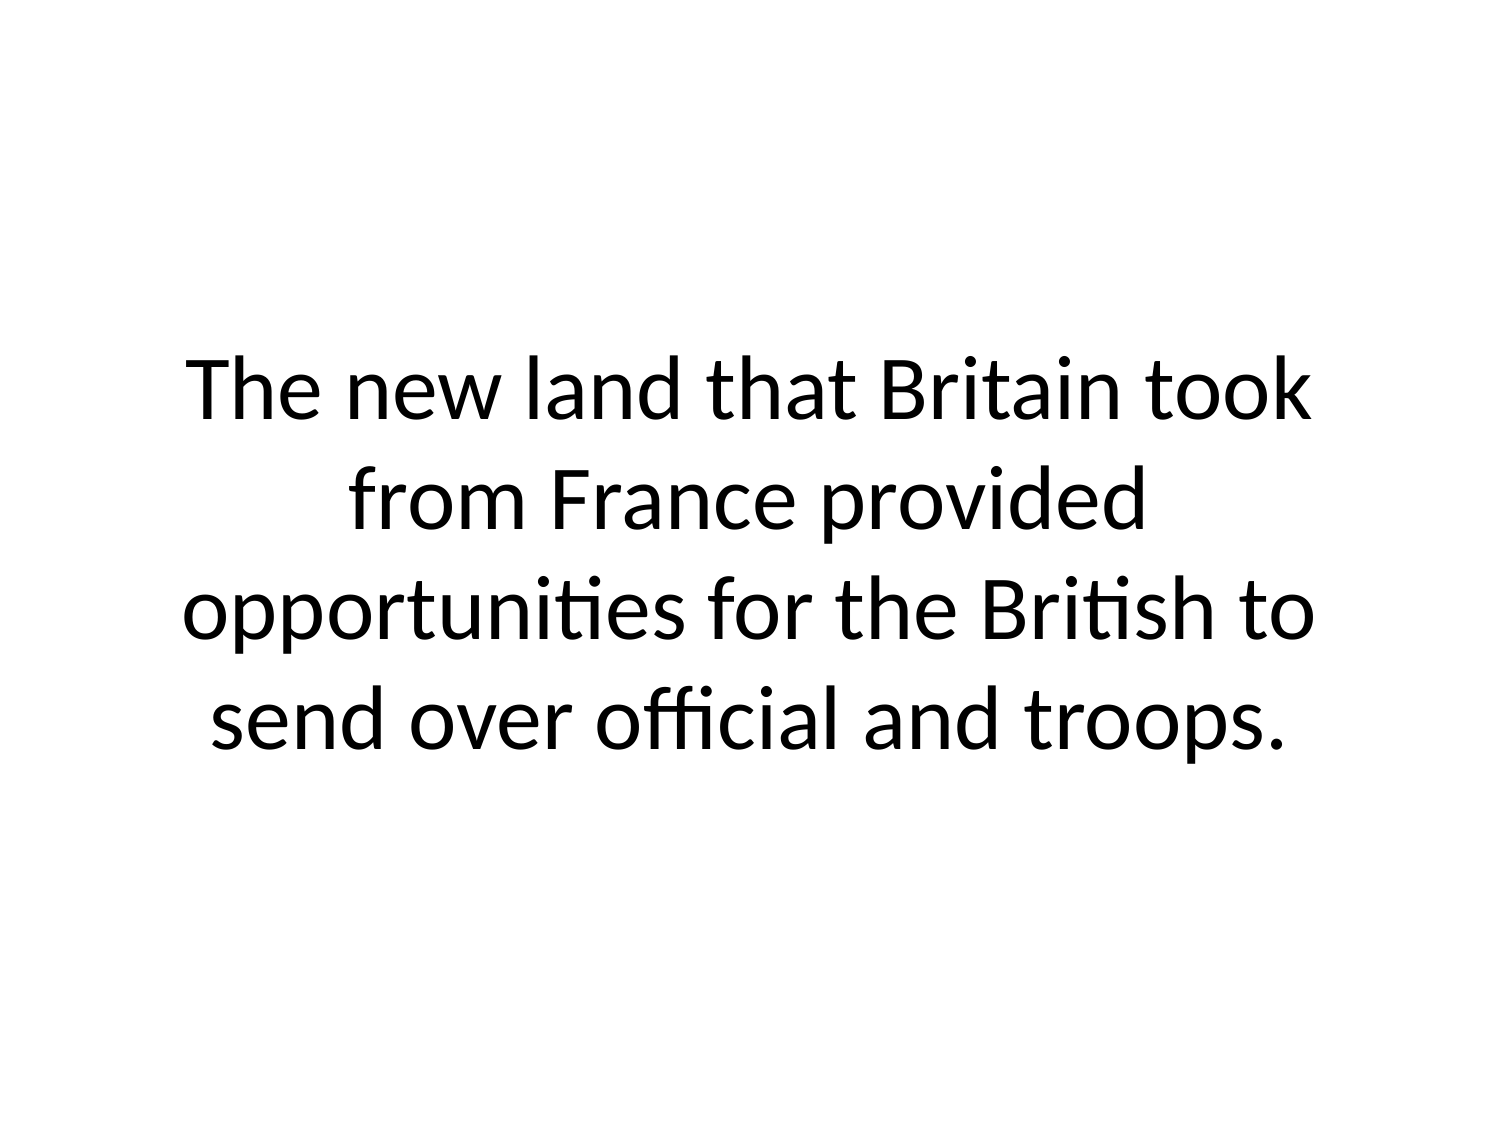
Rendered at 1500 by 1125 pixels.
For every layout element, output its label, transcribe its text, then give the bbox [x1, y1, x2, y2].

title The new land that Britain took from France provided opportunities for the British to send over official and troops. [74, 44, 1426, 1051]
